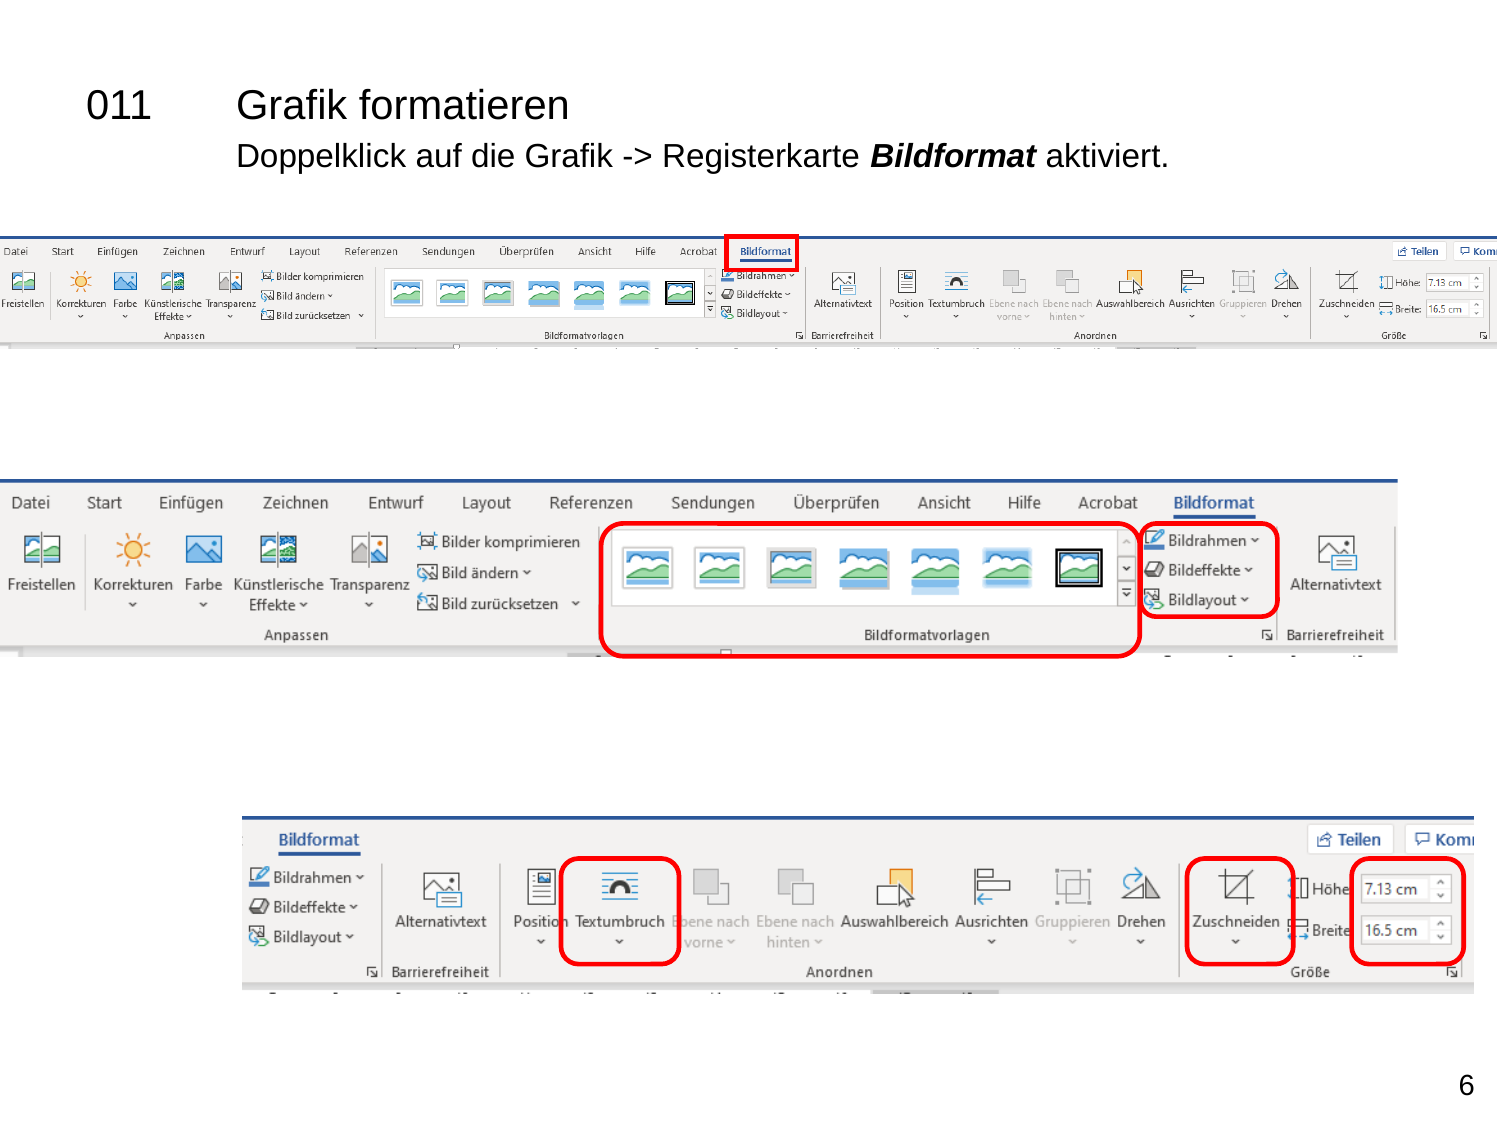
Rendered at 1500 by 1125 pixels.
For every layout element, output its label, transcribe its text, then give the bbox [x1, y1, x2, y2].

slide_number 6 [1139, 1058, 1490, 1125]
picture [0, 236, 1497, 349]
list 011 Grafik formatieren Doppelklick auf die Grafik -> Registerkarte Bildformat aktiviert. [71, 70, 1349, 214]
picture [242, 816, 1474, 994]
picture [0, 479, 1398, 657]
